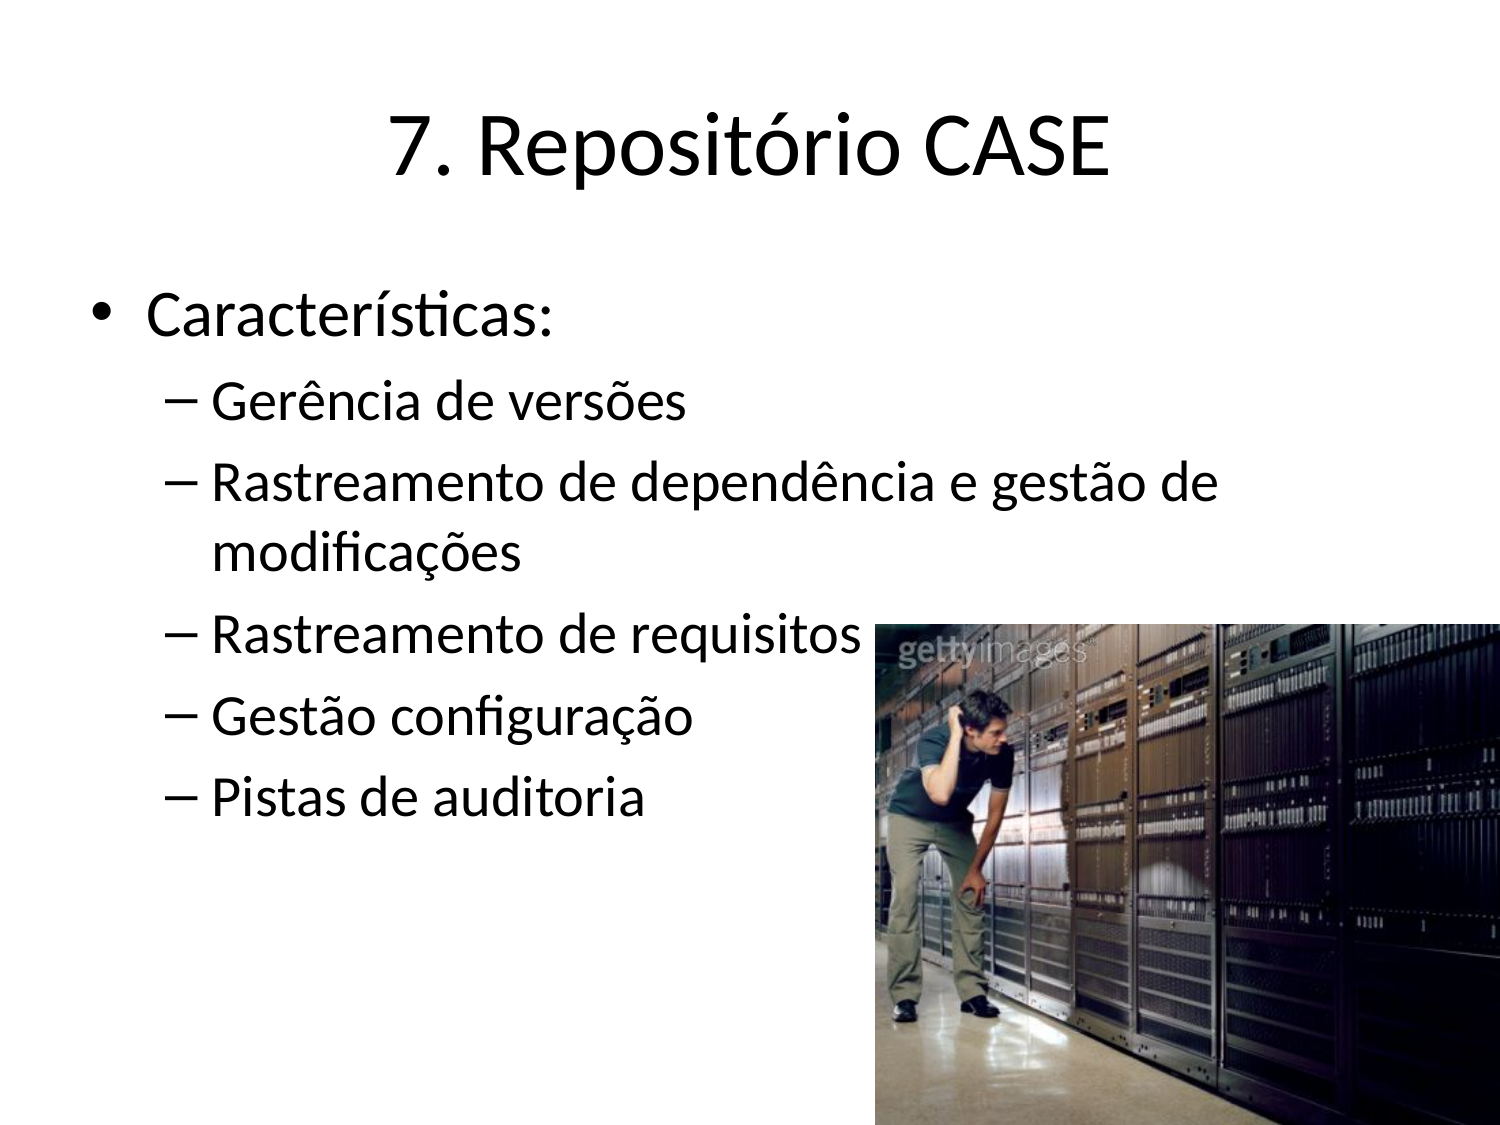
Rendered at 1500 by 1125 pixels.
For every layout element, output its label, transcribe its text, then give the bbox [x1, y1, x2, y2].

picture [874, 624, 1500, 1125]
title 7. Repositório CASE [75, 45, 1425, 233]
list Características: Gerência de versões Rastreamento de dependência e gestão de modificações Rastreamento de requisitos Gestão configuração Pistas de auditoria [75, 262, 1425, 1005]
